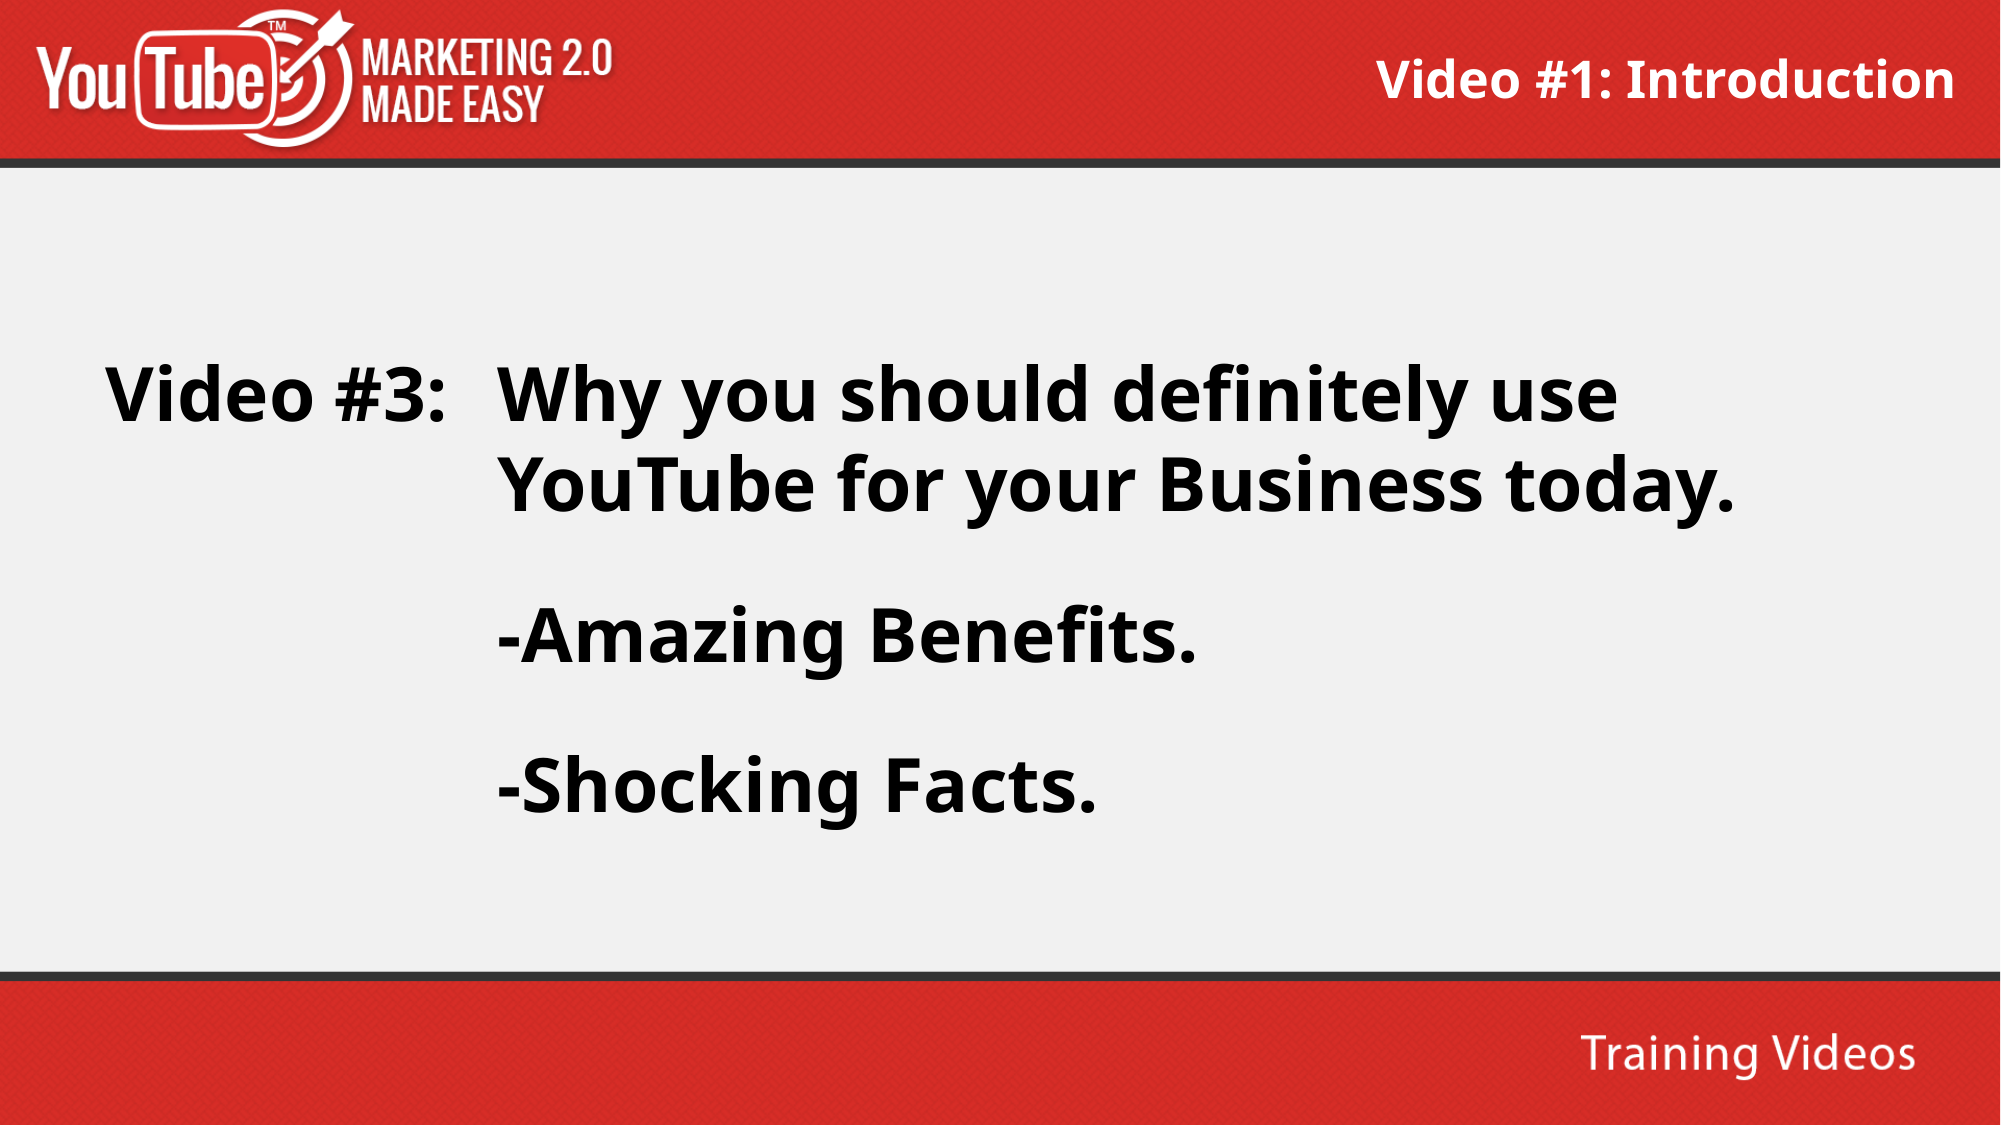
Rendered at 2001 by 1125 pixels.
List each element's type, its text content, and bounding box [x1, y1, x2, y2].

text_box -Shocking Facts. [482, 730, 1302, 835]
text_box Video #3: [90, 339, 482, 444]
picture [0, 0, 2001, 1125]
text_box Why you should definitely use YouTube for your Business today. [482, 339, 1948, 534]
text_box -Amazing Benefits. [482, 580, 1348, 685]
text_box Video #1: Introduction [1223, 39, 1972, 117]
